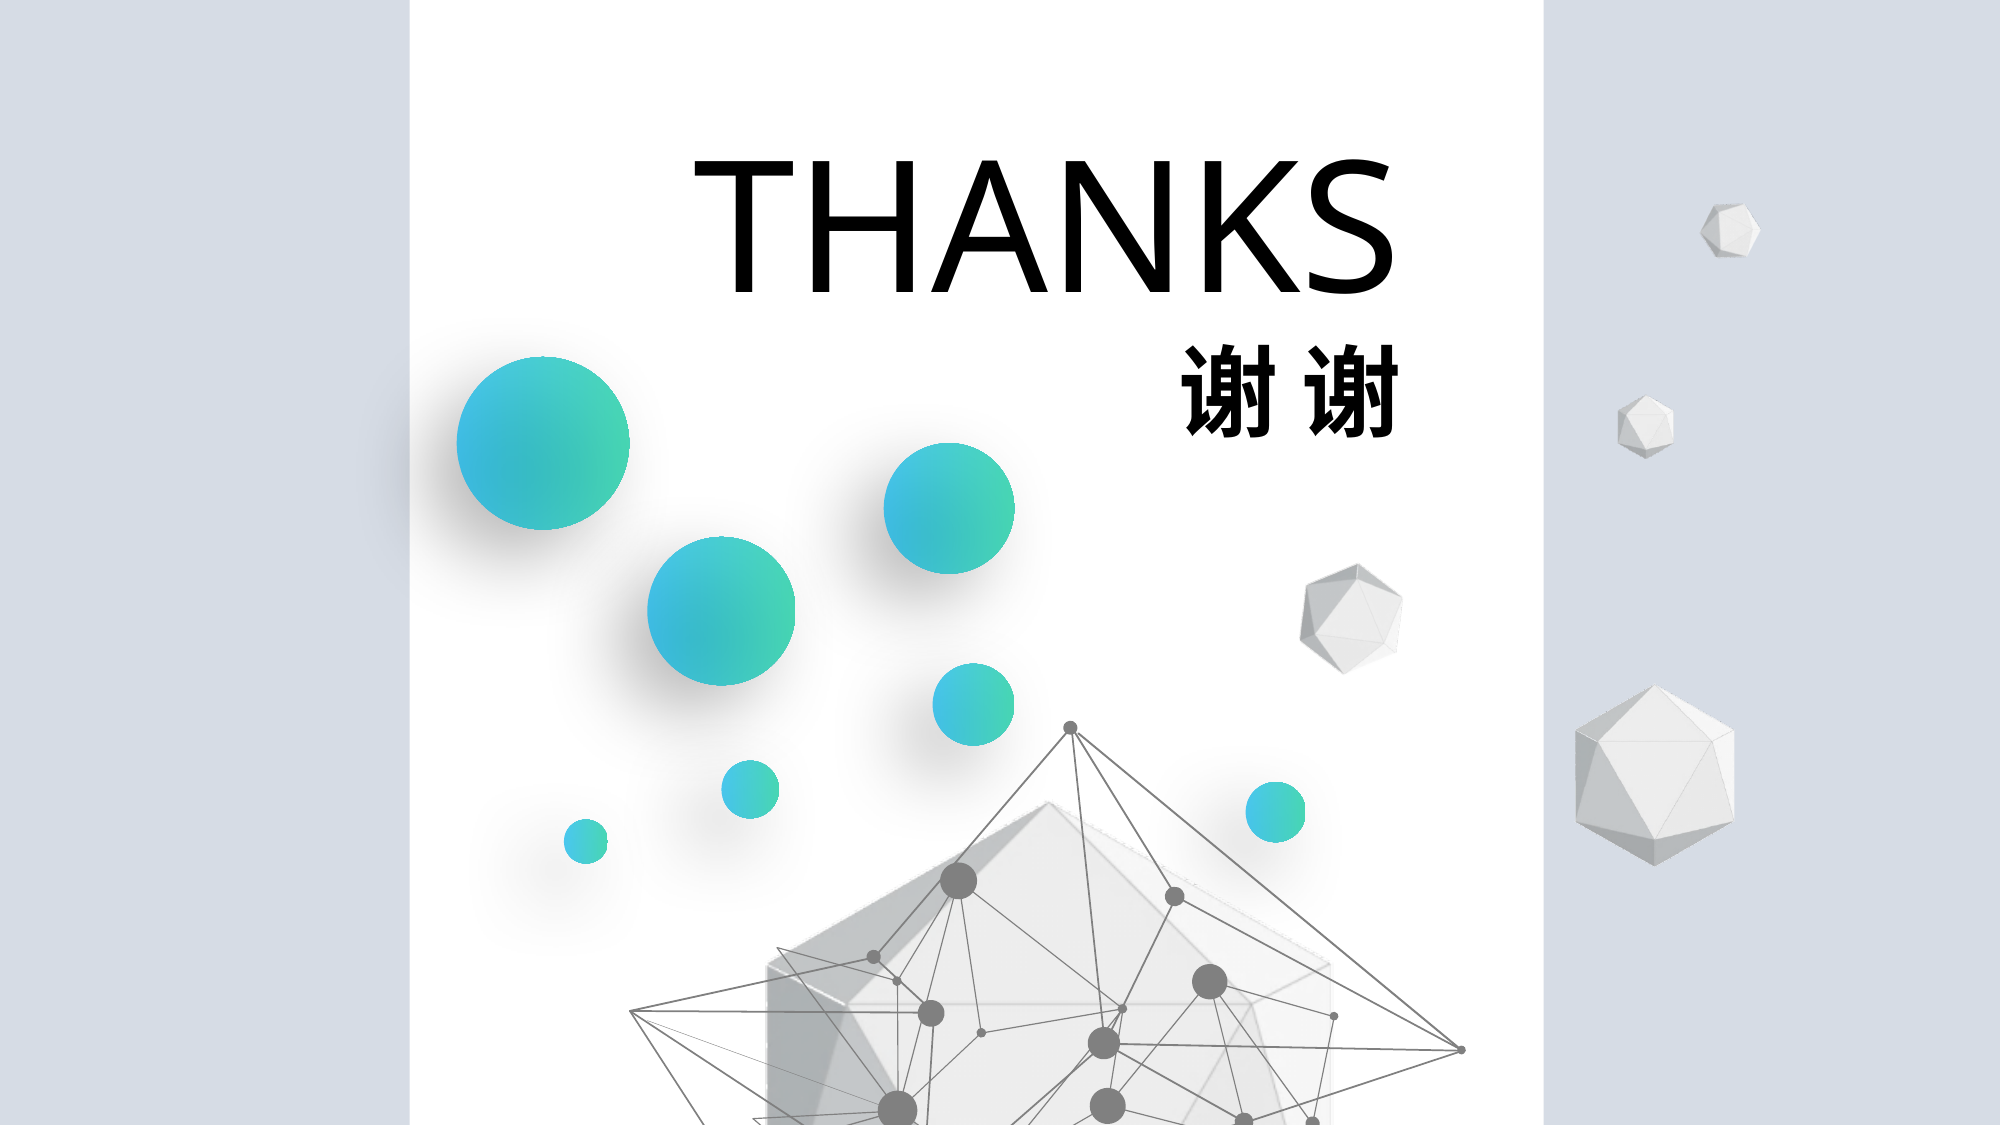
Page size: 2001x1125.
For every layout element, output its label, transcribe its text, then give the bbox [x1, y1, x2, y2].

text_box [931, 662, 1016, 728]
text_box THANKS 谢 谢 [676, 102, 1417, 504]
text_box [634, 728, 1486, 1125]
picture [1693, 192, 1767, 269]
text_box [882, 442, 1016, 575]
text_box [562, 818, 609, 865]
picture [1281, 552, 1421, 685]
text_box [409, 0, 1545, 1125]
text_box [646, 535, 797, 687]
picture [1573, 683, 1735, 867]
picture [1617, 394, 1674, 459]
text_box [455, 355, 631, 531]
